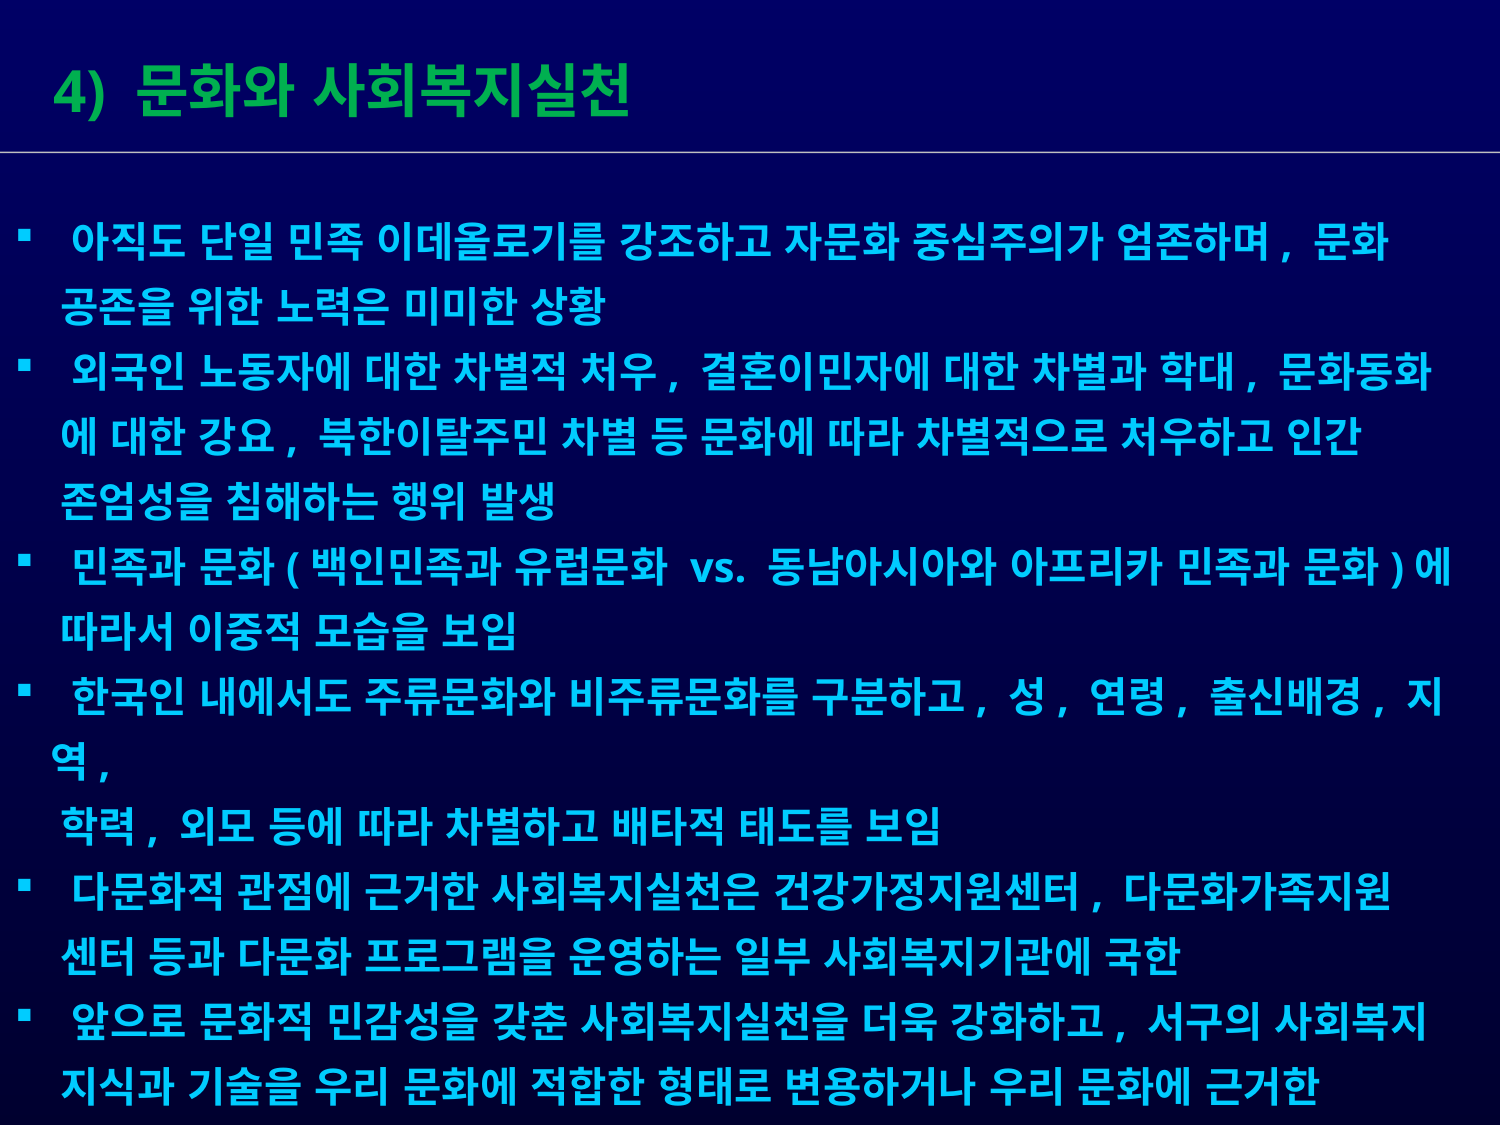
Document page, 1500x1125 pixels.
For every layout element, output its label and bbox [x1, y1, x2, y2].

text_box [0, 46, 1500, 1118]
